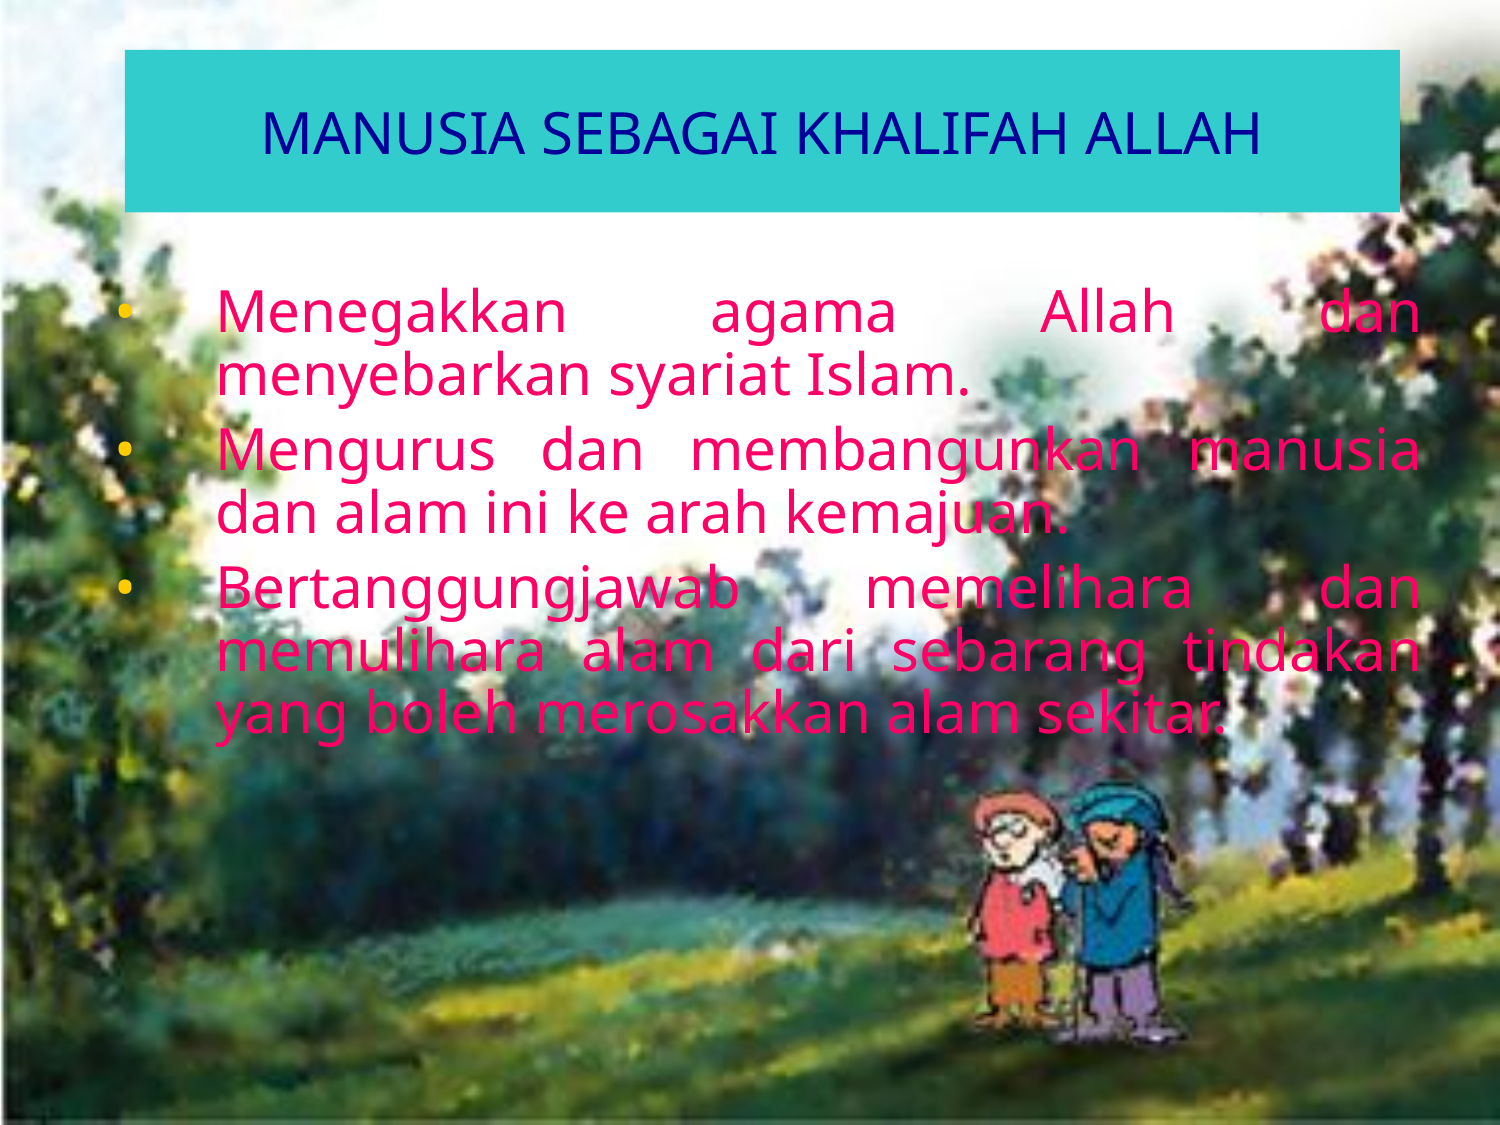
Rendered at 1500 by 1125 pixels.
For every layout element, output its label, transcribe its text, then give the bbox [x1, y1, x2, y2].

text_box Menegakkan agama Allah dan menyebarkan syariat Islam. Mengurus dan membangunkan manusia dan alam ini ke arah kemajuan. Bertanggungjawab memelihara dan memulihara alam dari sebarang tindakan yang boleh merosakkan alam sekitar. [99, 275, 1438, 825]
picture [0, 0, 1500, 1125]
text_box MANUSIA SEBAGAI KHALIFAH ALLAH [124, 49, 1400, 213]
